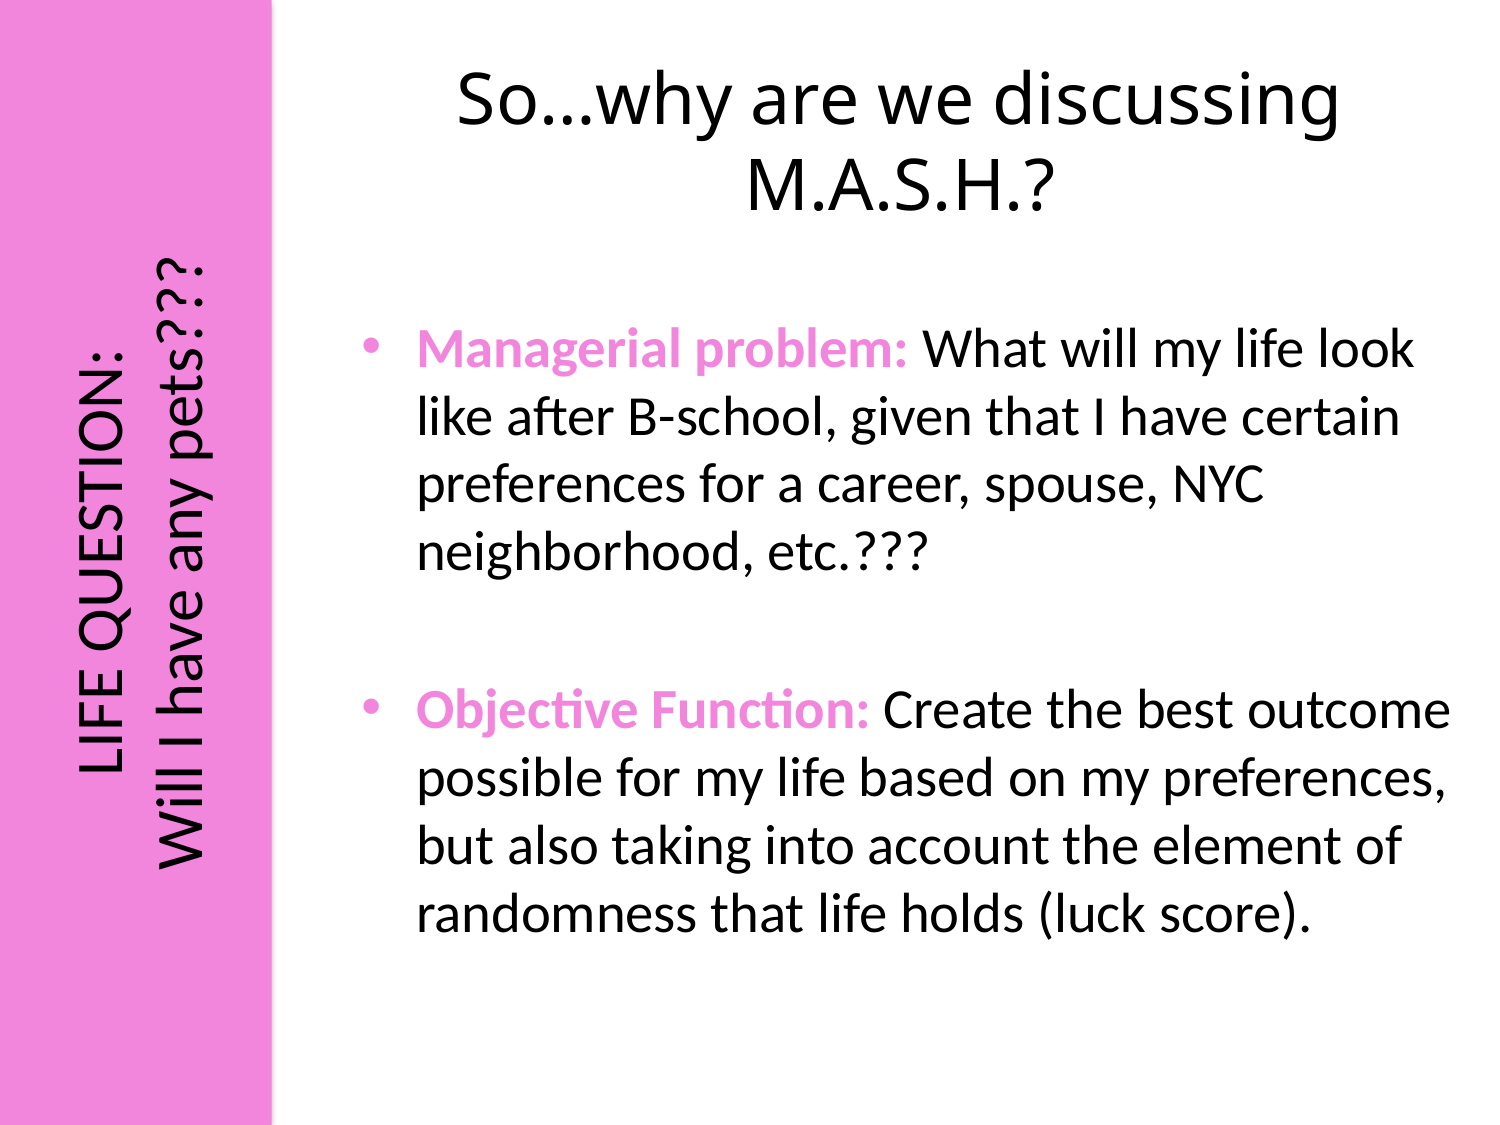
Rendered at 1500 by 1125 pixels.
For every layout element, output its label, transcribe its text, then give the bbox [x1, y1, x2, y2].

text_box LIFE QUESTION: Will I have any pets??? [0, 0, 272, 1125]
list Managerial problem: What will my life look like after B-school, given that I have certain preferences for a career, spouse, NYC neighborhood, etc.??? Objective Function: Create the best outcome possible for my life based on my preferences, but also taking into account the element of randomness that life holds (luck score). [346, 303, 1468, 1005]
title So…why are we discussing M.A.S.H.? [409, 45, 1391, 233]
